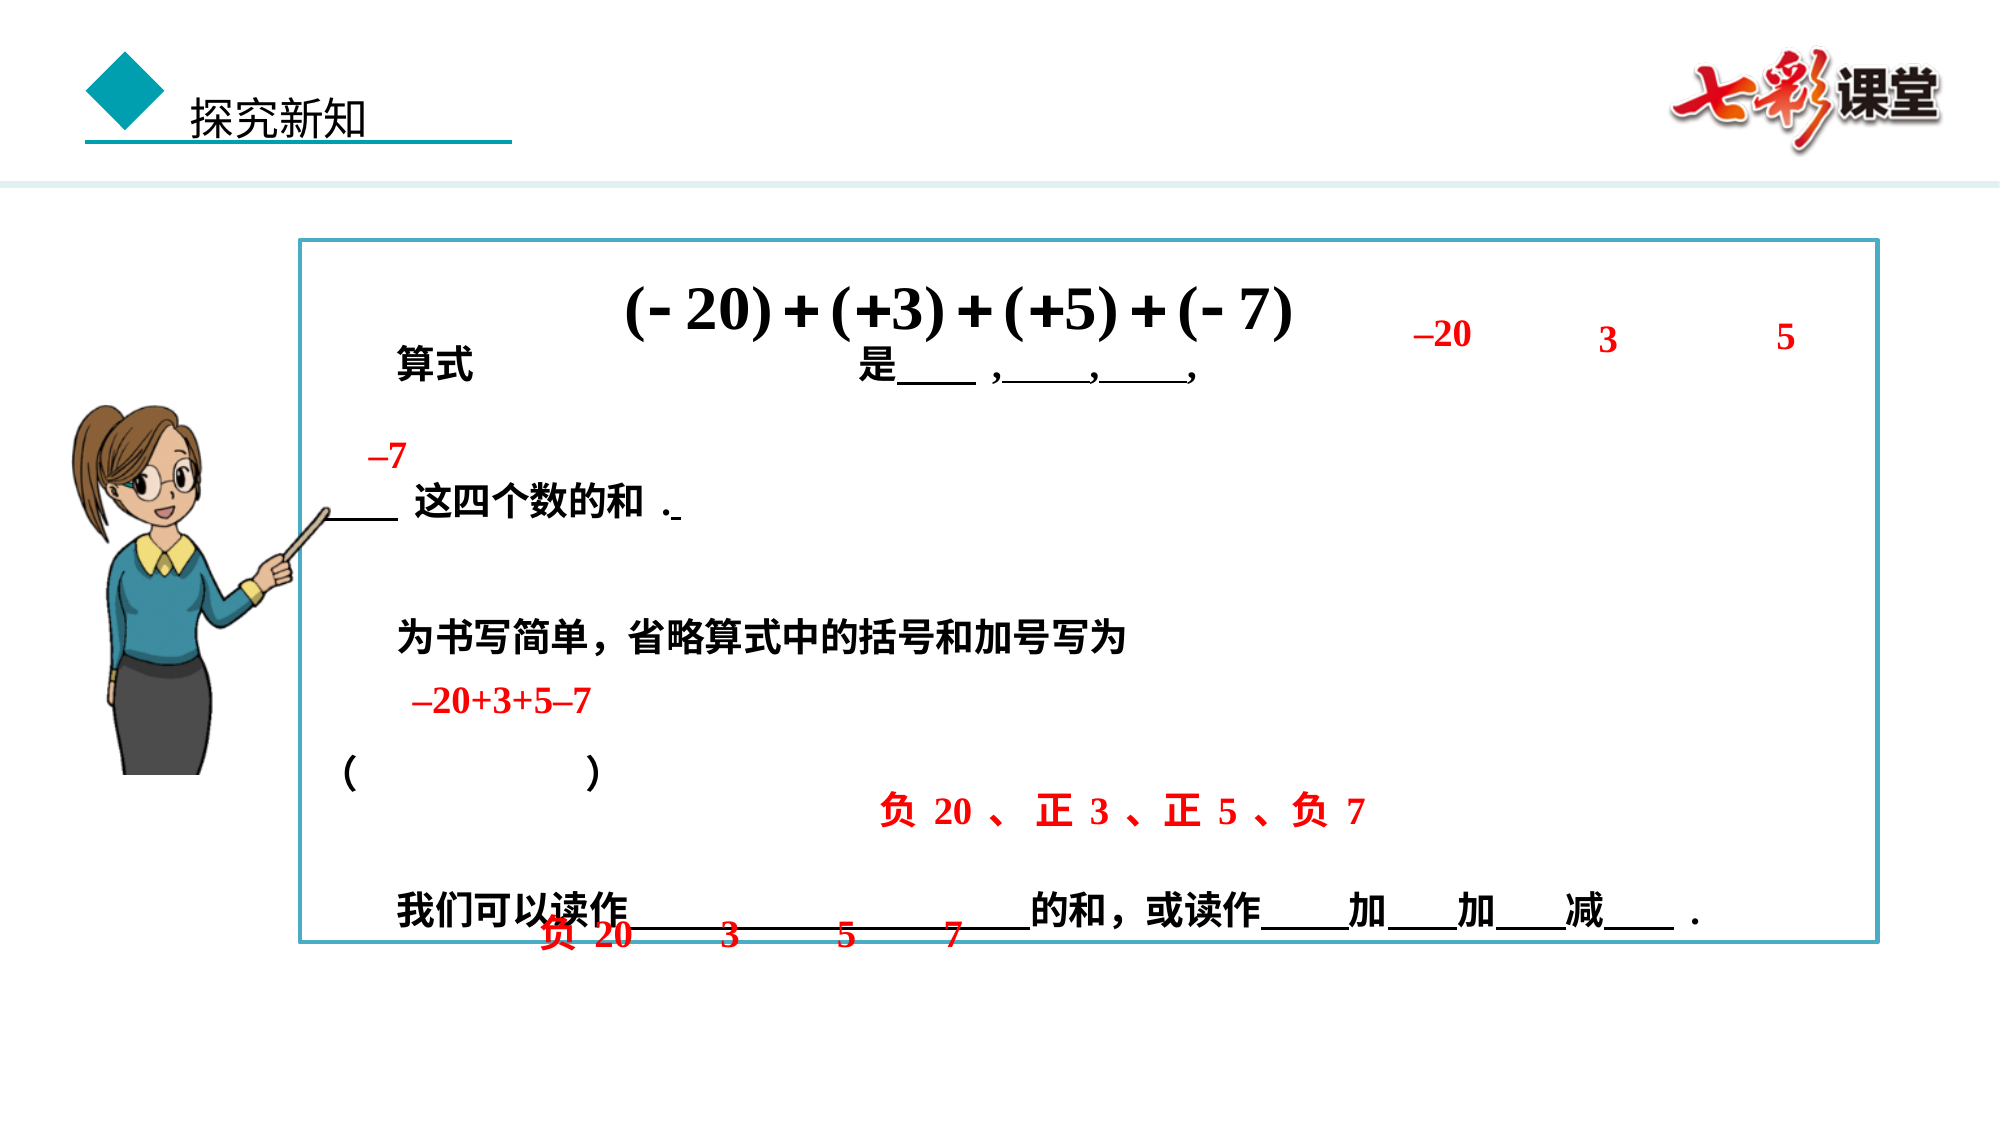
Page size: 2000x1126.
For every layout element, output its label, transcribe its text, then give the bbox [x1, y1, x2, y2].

text_box 3 [1578, 258, 1683, 461]
text_box 算式 是 , , , 这四个数的和. 为书写简单，省略算式中的括号和加号写为 （ ） 我们可以读作 的和，或读作 加 加 减 . [298, 238, 1880, 944]
text_box –20+3+5–7 [392, 619, 869, 731]
picture [71, 404, 331, 776]
text_box 负20、 正3、正5、负7 [859, 730, 1582, 842]
text_box 5 [1756, 255, 1826, 367]
text_box –7 [348, 375, 438, 487]
text_box –20 [1394, 253, 1493, 365]
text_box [616, 272, 1305, 356]
picture [1666, 42, 1948, 157]
text_box 负20 3 5 7 [519, 853, 1367, 965]
